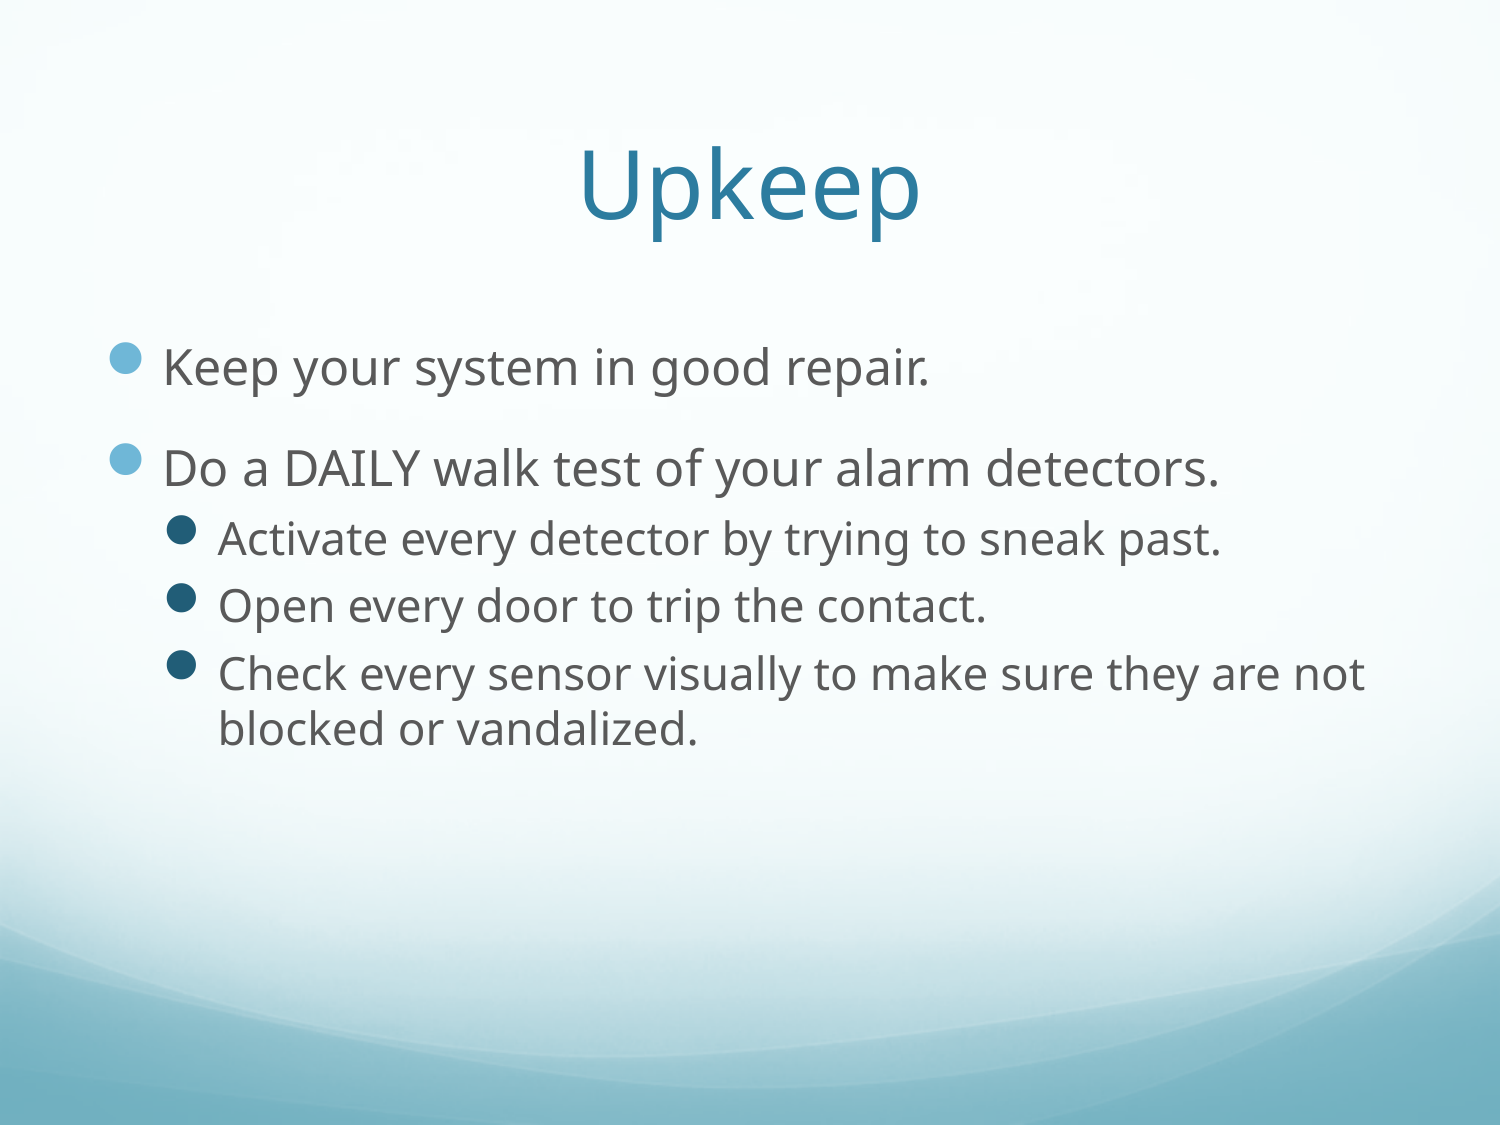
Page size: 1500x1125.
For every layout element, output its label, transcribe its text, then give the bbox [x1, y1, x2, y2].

list Keep your system in good repair. Do a DAILY walk test of your alarm detectors. Activate every detector by trying to sneak past. Open every door to trip the contact. Check every sensor visually to make sure they are not blocked or vandalized. [90, 327, 1410, 803]
title Upkeep [90, 124, 1410, 246]
